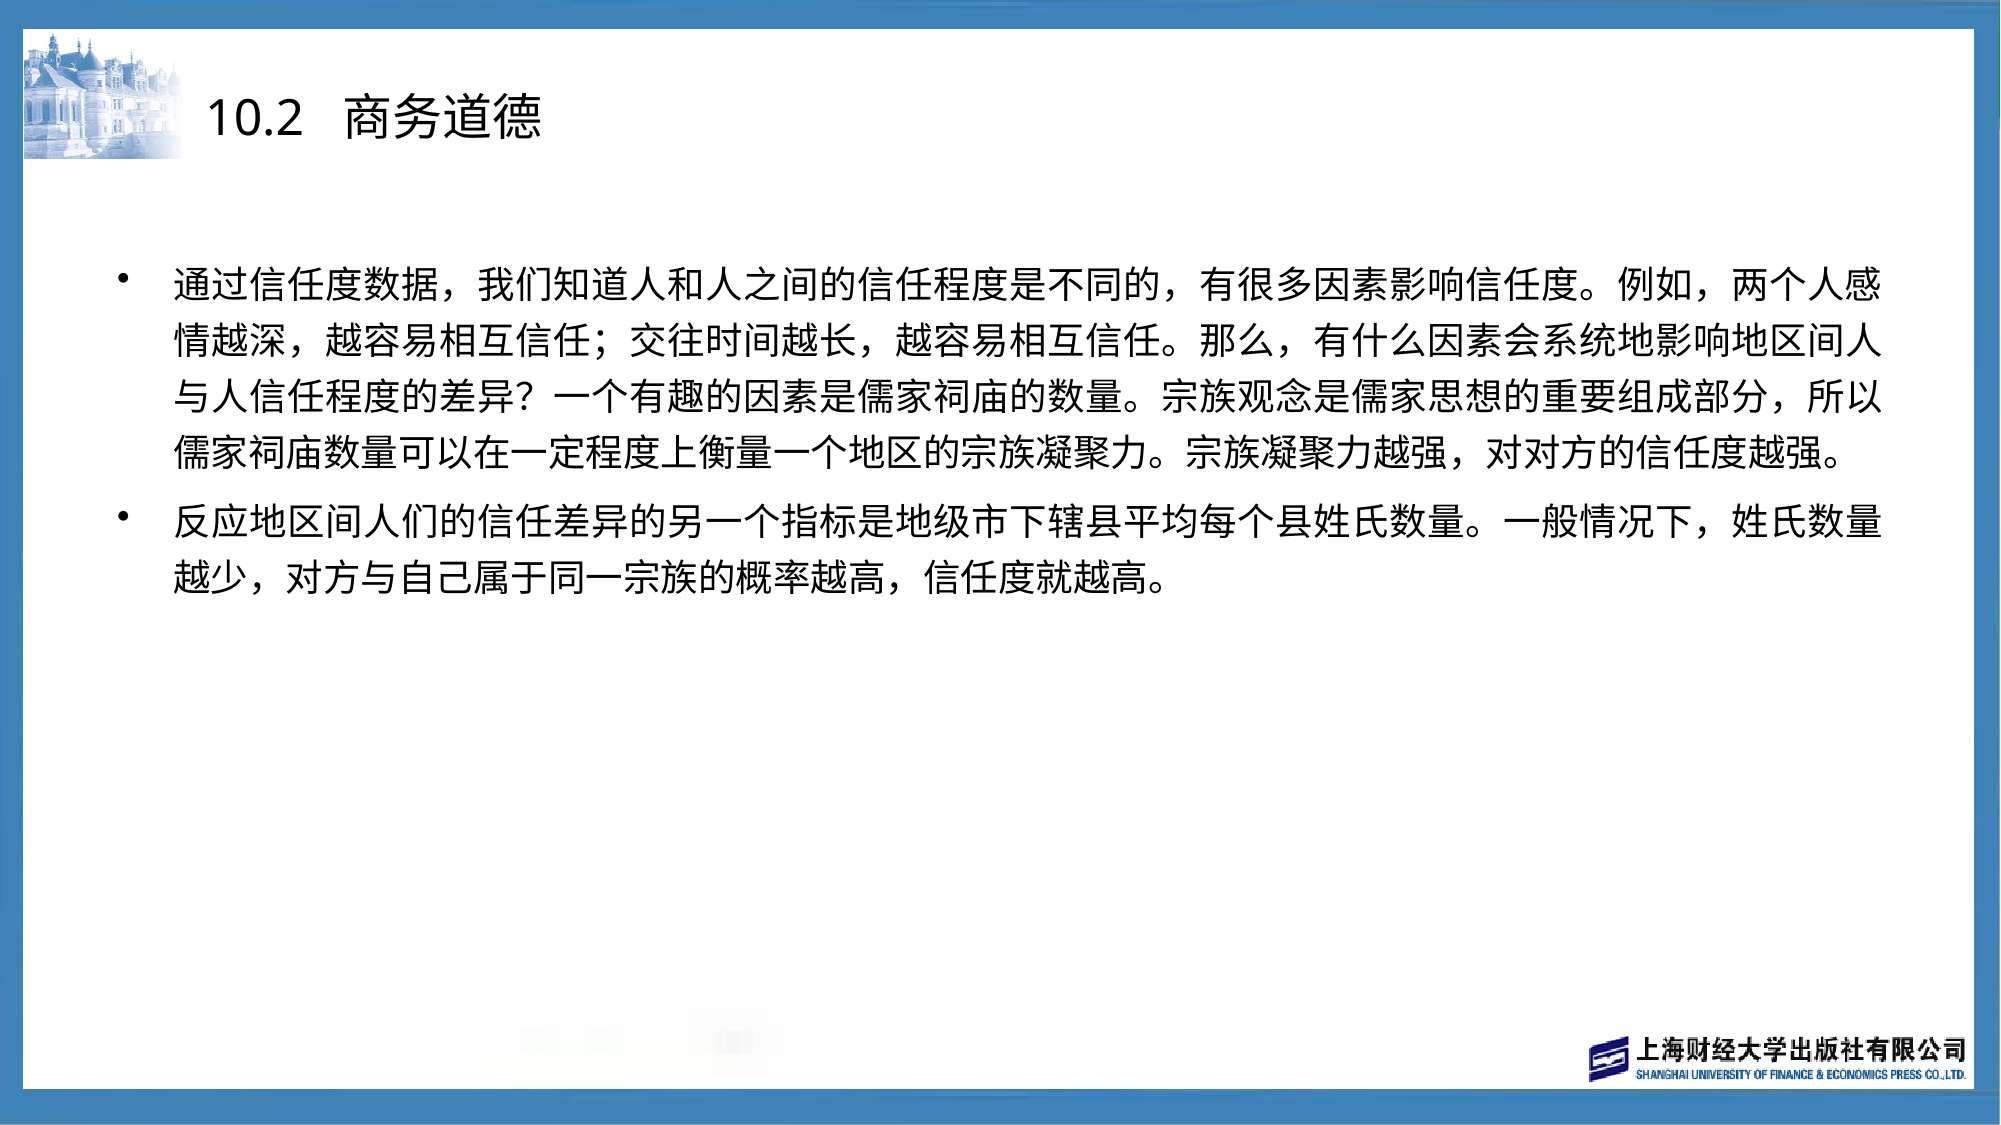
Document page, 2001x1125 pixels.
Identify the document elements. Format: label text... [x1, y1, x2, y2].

title 10.2 商务道德 [190, 64, 1547, 168]
list 通过信任度数据，我们知道人和人之间的信任程度是不同的，有很多因素影响信任度。例如，两个人感情越深，越容易相互信任；交往时间越长，越容易相互信任。那么，有什么因素会系统地影响地区间人与人信任程度的差异？一个有趣的因素是儒家祠庙的数量。宗族观念是儒家思想的重要组成部分，所以儒家祠庙数量可以在一定程度上衡量一个地区的宗族凝聚力。宗族凝聚力越强，对对方的信任度越强。 反应地区间人们的信任差异的另一个指标是地级市下辖县平均每个县姓氏数量。一般情况下，姓氏数量越少，对方与自己属于同一宗族的概率越高，信任度就越高。 [102, 241, 1898, 1065]
picture [0, 0, 2001, 1125]
